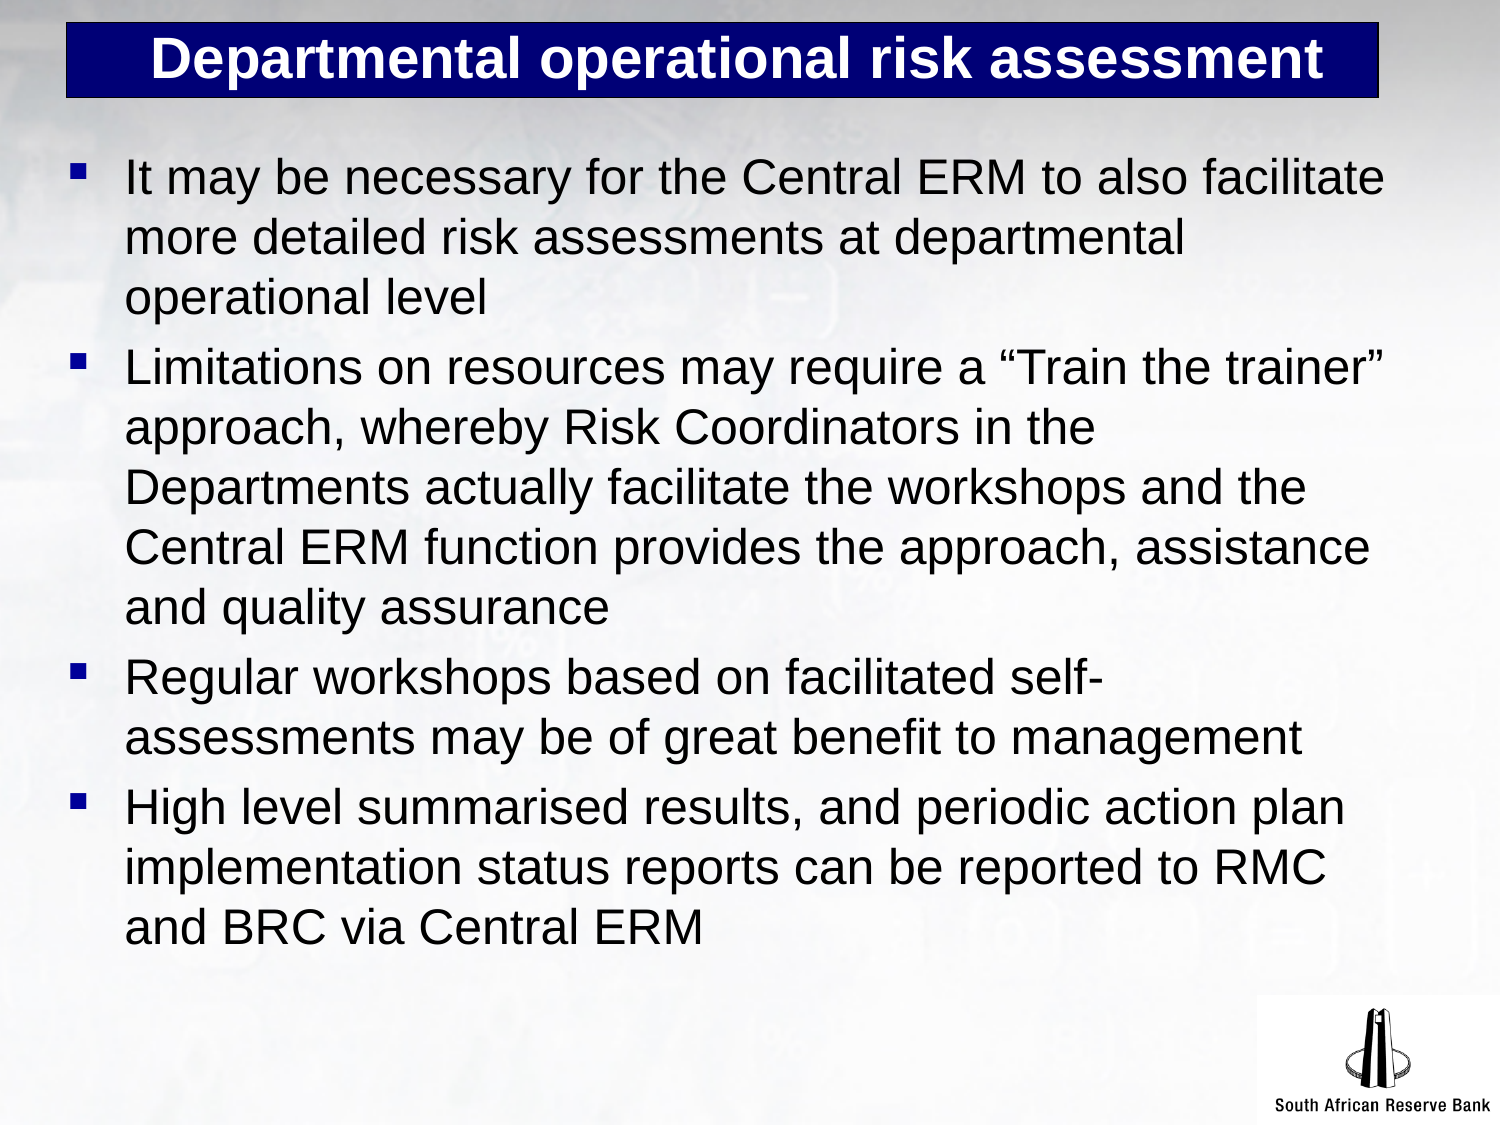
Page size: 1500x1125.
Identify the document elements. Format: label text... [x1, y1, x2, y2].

list It may be necessary for the Central ERM to also facilitate more detailed risk assessments at departmental operational level Limitations on resources may require a “Train the trainer” approach, whereby Risk Coordinators in the Departments actually facilitate the workshops and the Central ERM function provides the approach, assistance and quality assurance Regular workshops based on facilitated self-assessments may be of great benefit to management High level summarised results, and periodic action plan implementation status reports can be reported to RMC and BRC via Central ERM [52, 136, 1403, 1011]
title Departmental operational risk assessment [66, 22, 1379, 98]
picture [0, 0, 1500, 1125]
